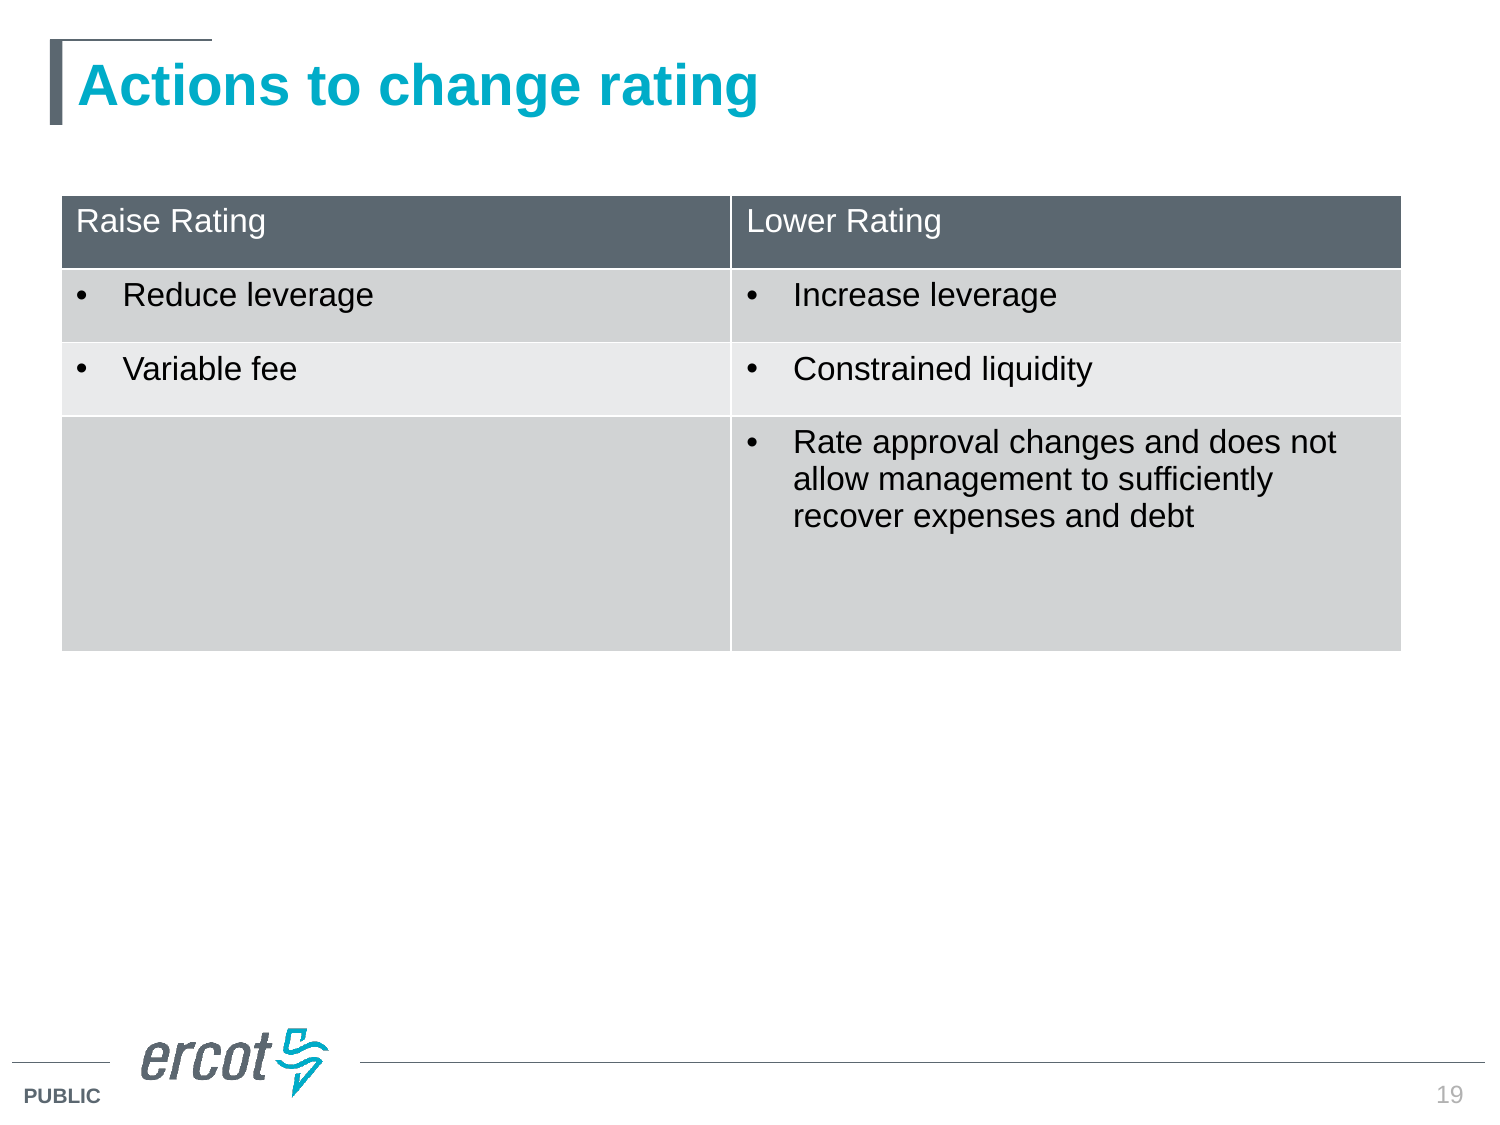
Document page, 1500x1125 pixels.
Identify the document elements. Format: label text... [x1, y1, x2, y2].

table_cell Variable fee [62, 343, 730, 415]
picture [137, 1024, 332, 1100]
table_cell Rate approval changes and does not allow management to sufficiently recover expenses and debt [732, 417, 1401, 651]
table_cell Reduce leverage [62, 270, 730, 342]
title Actions to change rating [62, 39, 1450, 228]
table_header Lower Rating [732, 196, 1401, 268]
slide_number 19 [1412, 1076, 1488, 1112]
table_cell [62, 417, 730, 651]
table_header Raise Rating [62, 196, 730, 268]
table_cell Increase leverage [732, 270, 1401, 342]
table_cell Constrained liquidity [732, 343, 1401, 415]
